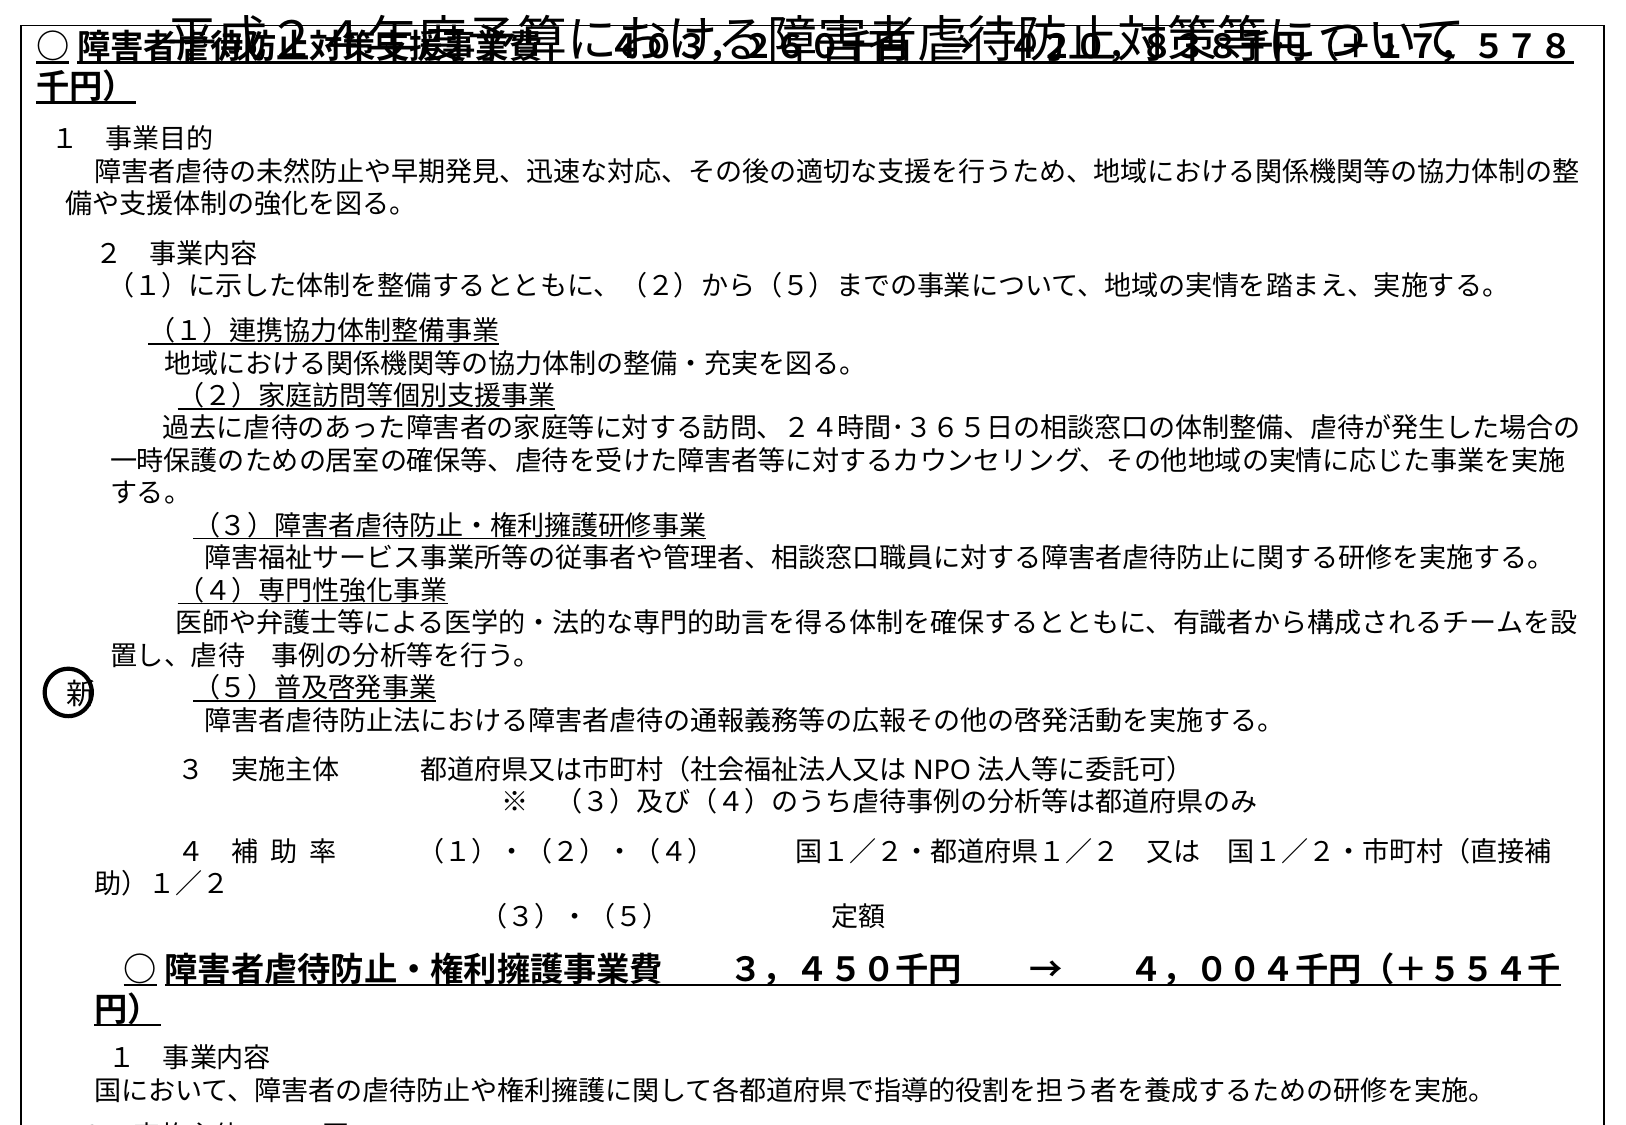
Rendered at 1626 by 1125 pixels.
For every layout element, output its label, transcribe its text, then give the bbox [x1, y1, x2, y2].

text_box 平成２４年度予算における障害者虐待防止対策等について [27, 0, 1606, 75]
text_box ○障害者虐待防止対策支援事業費 ４０３，２６０千円 → ４２０，８３８千円（＋１７，５７８千円） １ 事業目的 障害者虐待の未然防止や早期発見、迅速な対応、その後の適切な支援を行うため、地域における関係機関等の協力体制の整備や支援体制の強化を図る。 ２ 事業内容 （１）に示した体制を整備するとともに、（２）から（５）までの事業について、地域の実情を踏まえ、実施する。 （１）連携協力体制整備事業 地域における関係機関等の協力体制の整備・充実を図る。 （２）家庭訪問等個別支援事業 過去に虐待のあった障害者の家庭等に対する訪問、２４時間･３６５日の相談窓口の体制整備、虐待が発生した場合の一時保護のための居室の確保等、虐待を受けた障害者等に対するカウンセリング、その他地域の実情に応じた事業を実施する。 （３）障害者虐待防止・権利擁護研修事業 障害福祉サービス事業所等の従事者や管理者、相談窓口職員に対する障害者虐待防止に関する研修を実施する。 （４）専門性強化事業 医師や弁護士等による医学的・法的な専門的助言を得る体制を確保するとともに、有識者から構成されるチームを設置し、虐待 事例の分析等を行う。 （５）普及啓発事業 障害者虐待防止法における障害者虐待の通報義務等の広報その他の啓発活動を実施する。 ３ 実施主体 都道府県又は市町村（社会福祉法人又はNPO法人等に委託可） ※ （３）及び（４）のうち虐待事例の分析等は都道府県のみ ４ 補 助 率 （１）・（２）・（４） 国１／２・都道府県１／２ 又は 国１／２・市町村（直接補助）１／２ （３）・（５） 定額 ○障害者虐待防止・権利擁護事業費 ３，４５０千円 → ４，００４千円（＋５５４千円） １ 事業内容 国において、障害者の虐待防止や権利擁護に関して各都道府県で指導的役割を担う者を養成するための研修を実施。 ２ 実施主体 国 [21, 25, 1604, 1125]
text_box 新 [42, 666, 94, 719]
